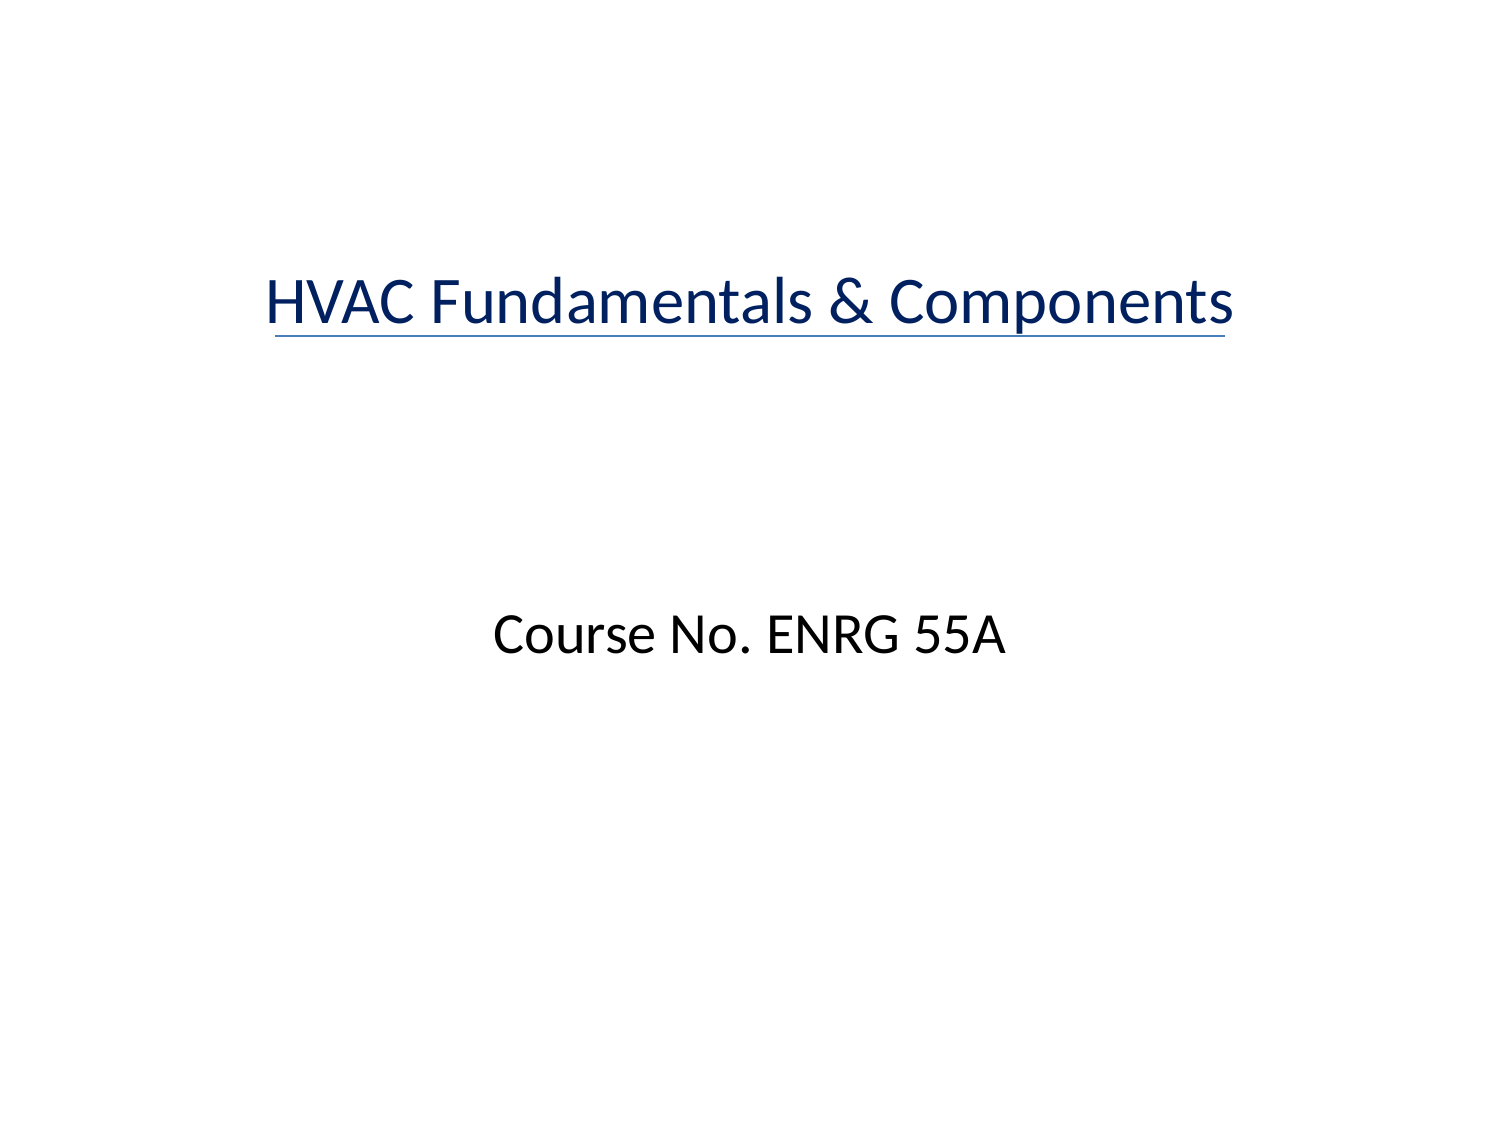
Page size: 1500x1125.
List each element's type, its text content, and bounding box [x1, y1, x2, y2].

text_box Course No. ENRG 55A [478, 587, 1021, 673]
text_box HVAC Fundamentals & Components [149, 249, 1350, 345]
